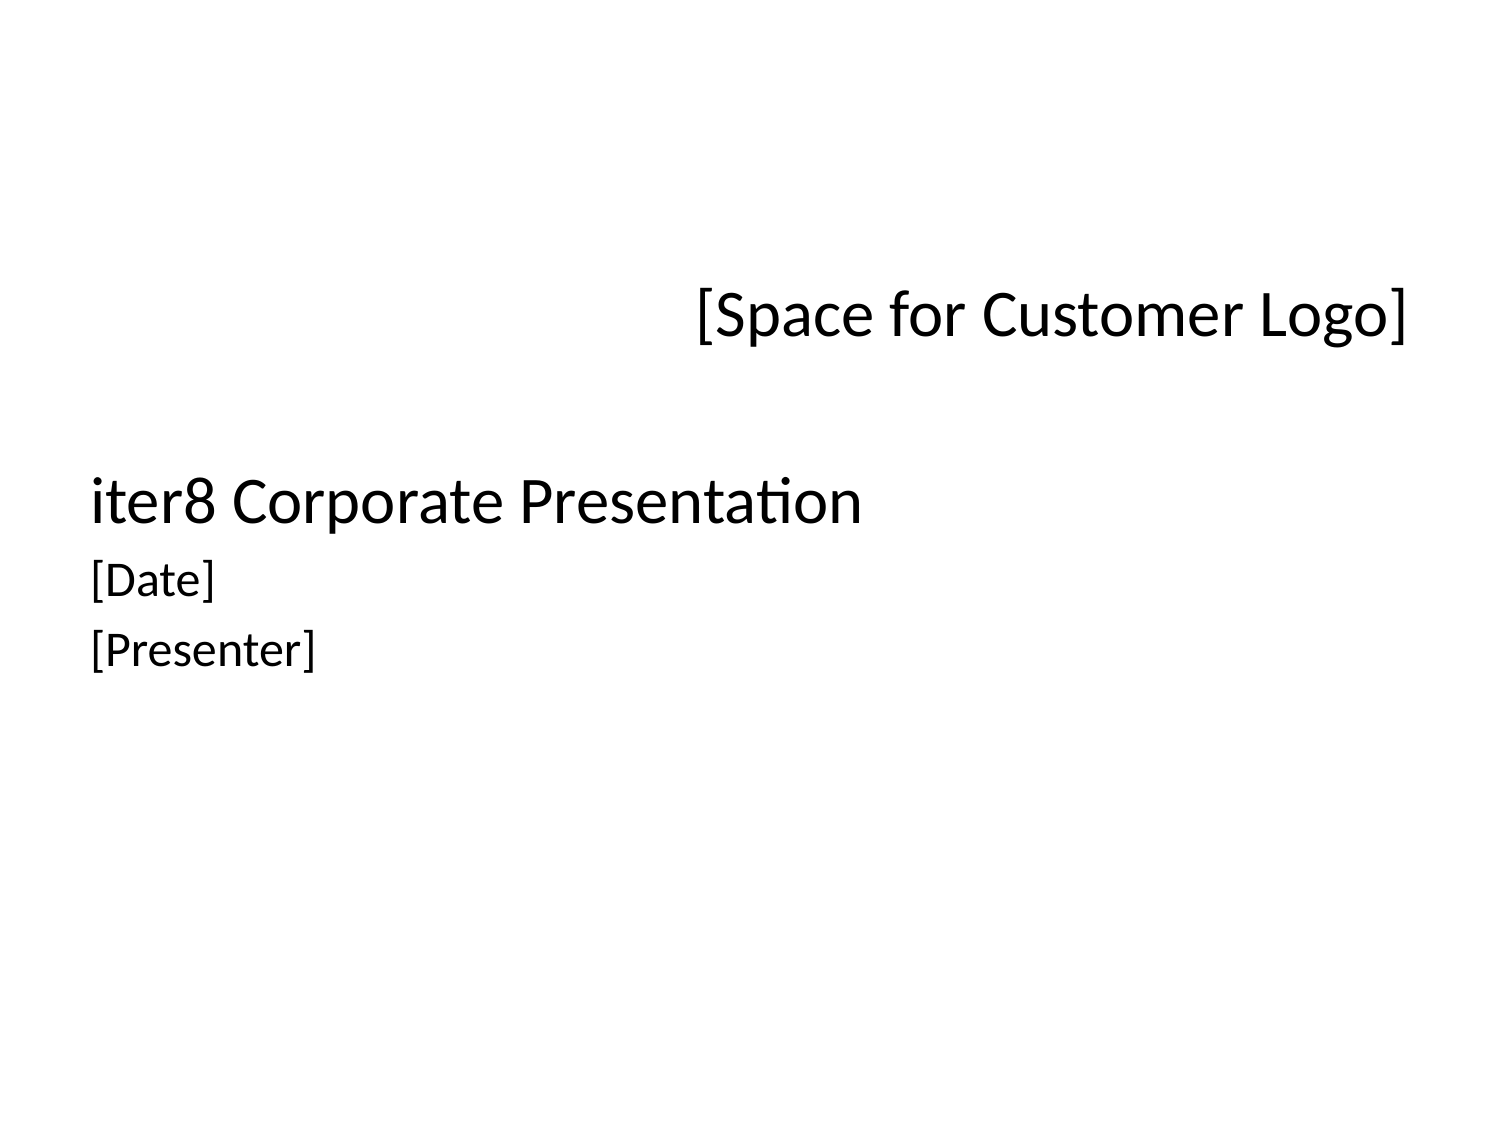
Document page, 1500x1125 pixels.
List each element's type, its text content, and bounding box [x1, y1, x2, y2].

list [Space for Customer Logo] iter8 Corporate Presentation [Date] [Presenter] [75, 262, 1425, 1005]
